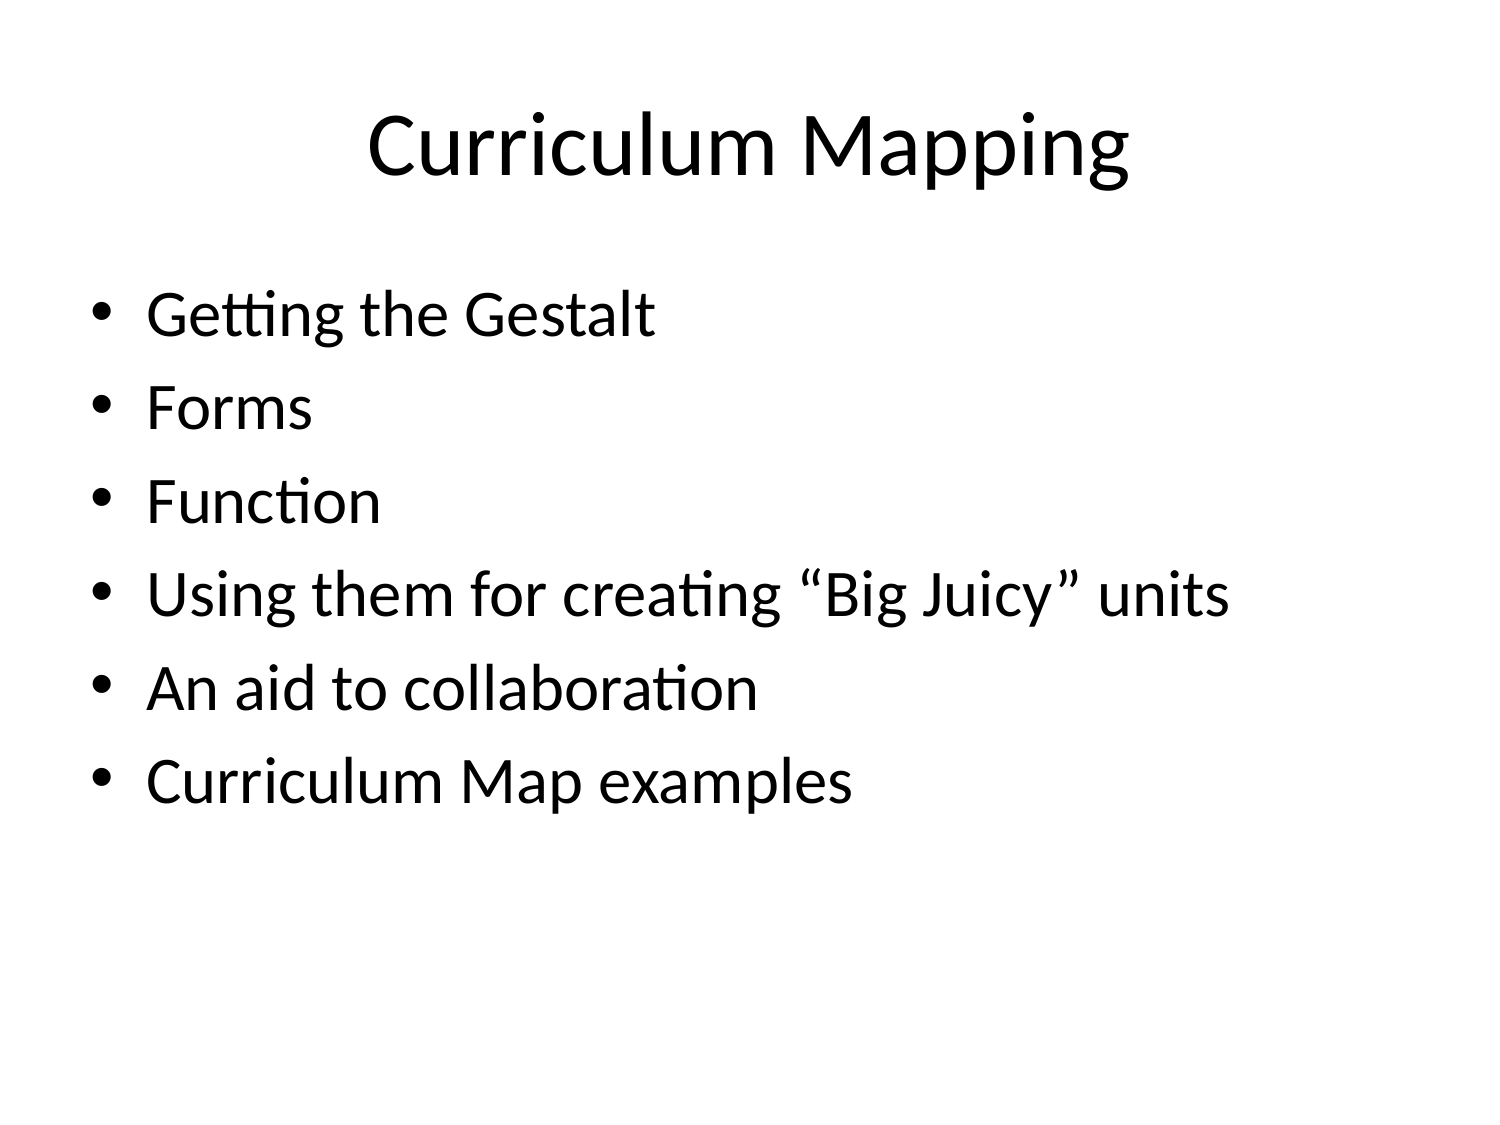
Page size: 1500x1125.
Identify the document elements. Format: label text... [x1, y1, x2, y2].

list Getting the Gestalt Forms Function Using them for creating “Big Juicy” units An aid to collaboration Curriculum Map examples [75, 262, 1425, 1005]
title Curriculum Mapping [75, 45, 1425, 233]
